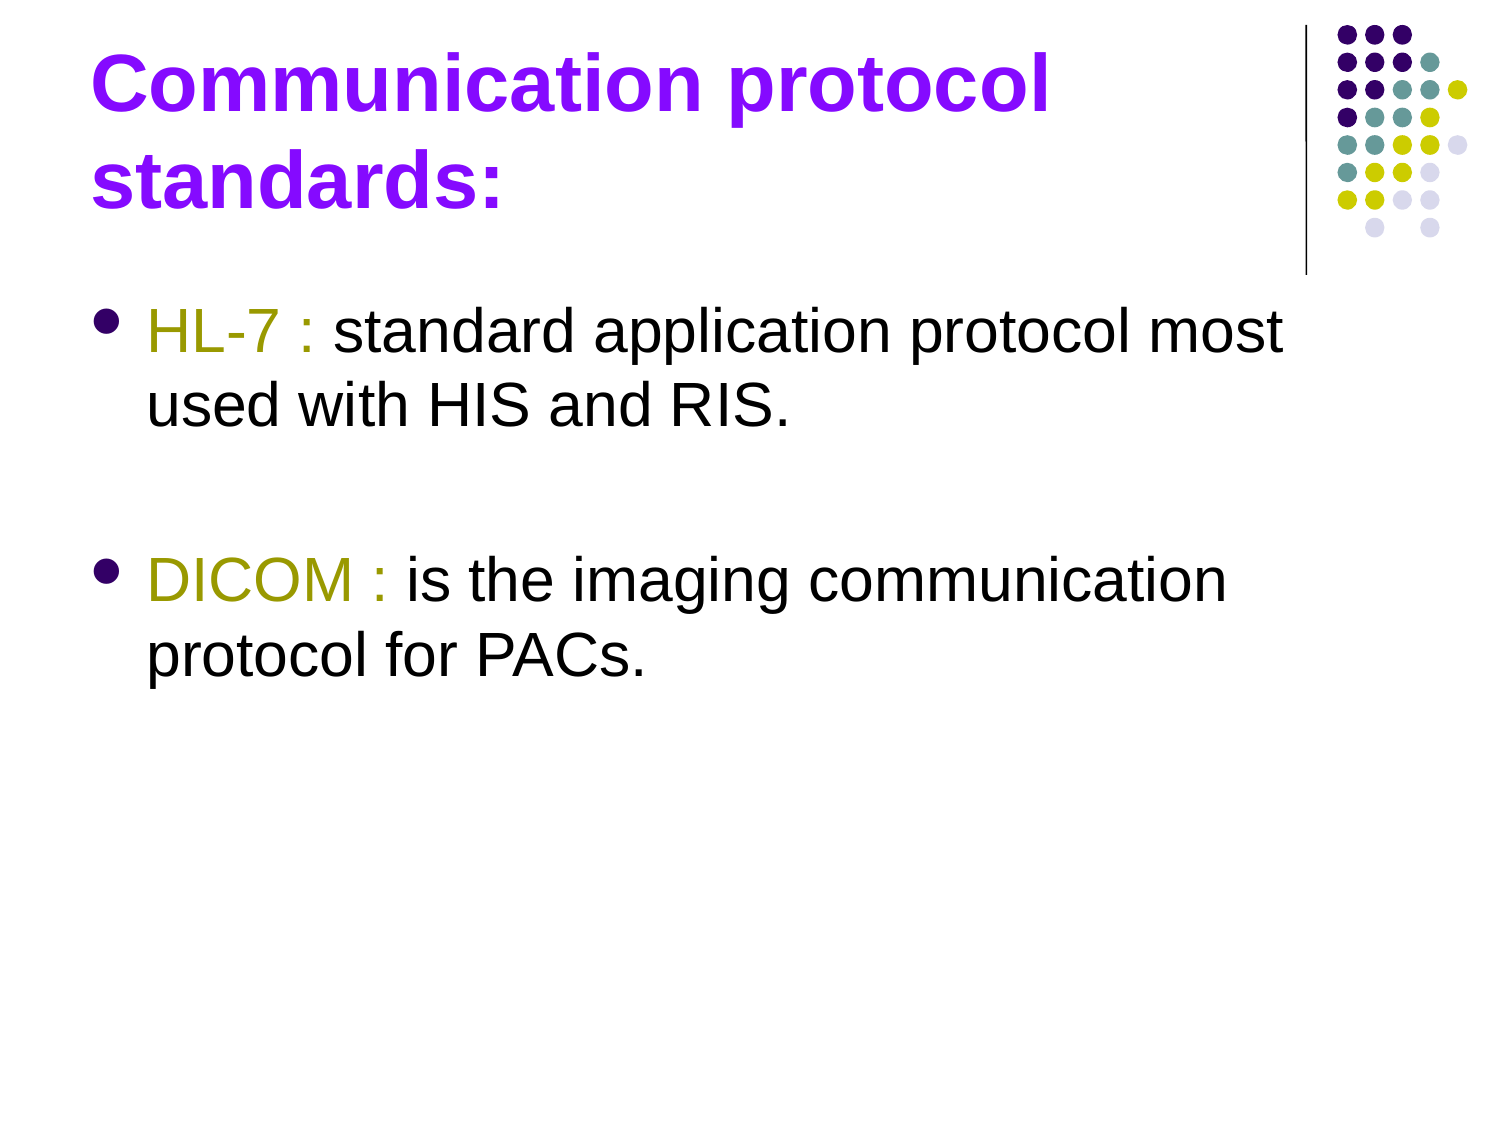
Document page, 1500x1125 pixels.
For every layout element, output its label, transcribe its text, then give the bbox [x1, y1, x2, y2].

list HL-7 : standard application protocol most used with HIS and RIS. DICOM : is the imaging communication protocol for PACs. [74, 281, 1426, 1006]
title Communication protocol standards: [74, 19, 1313, 233]
